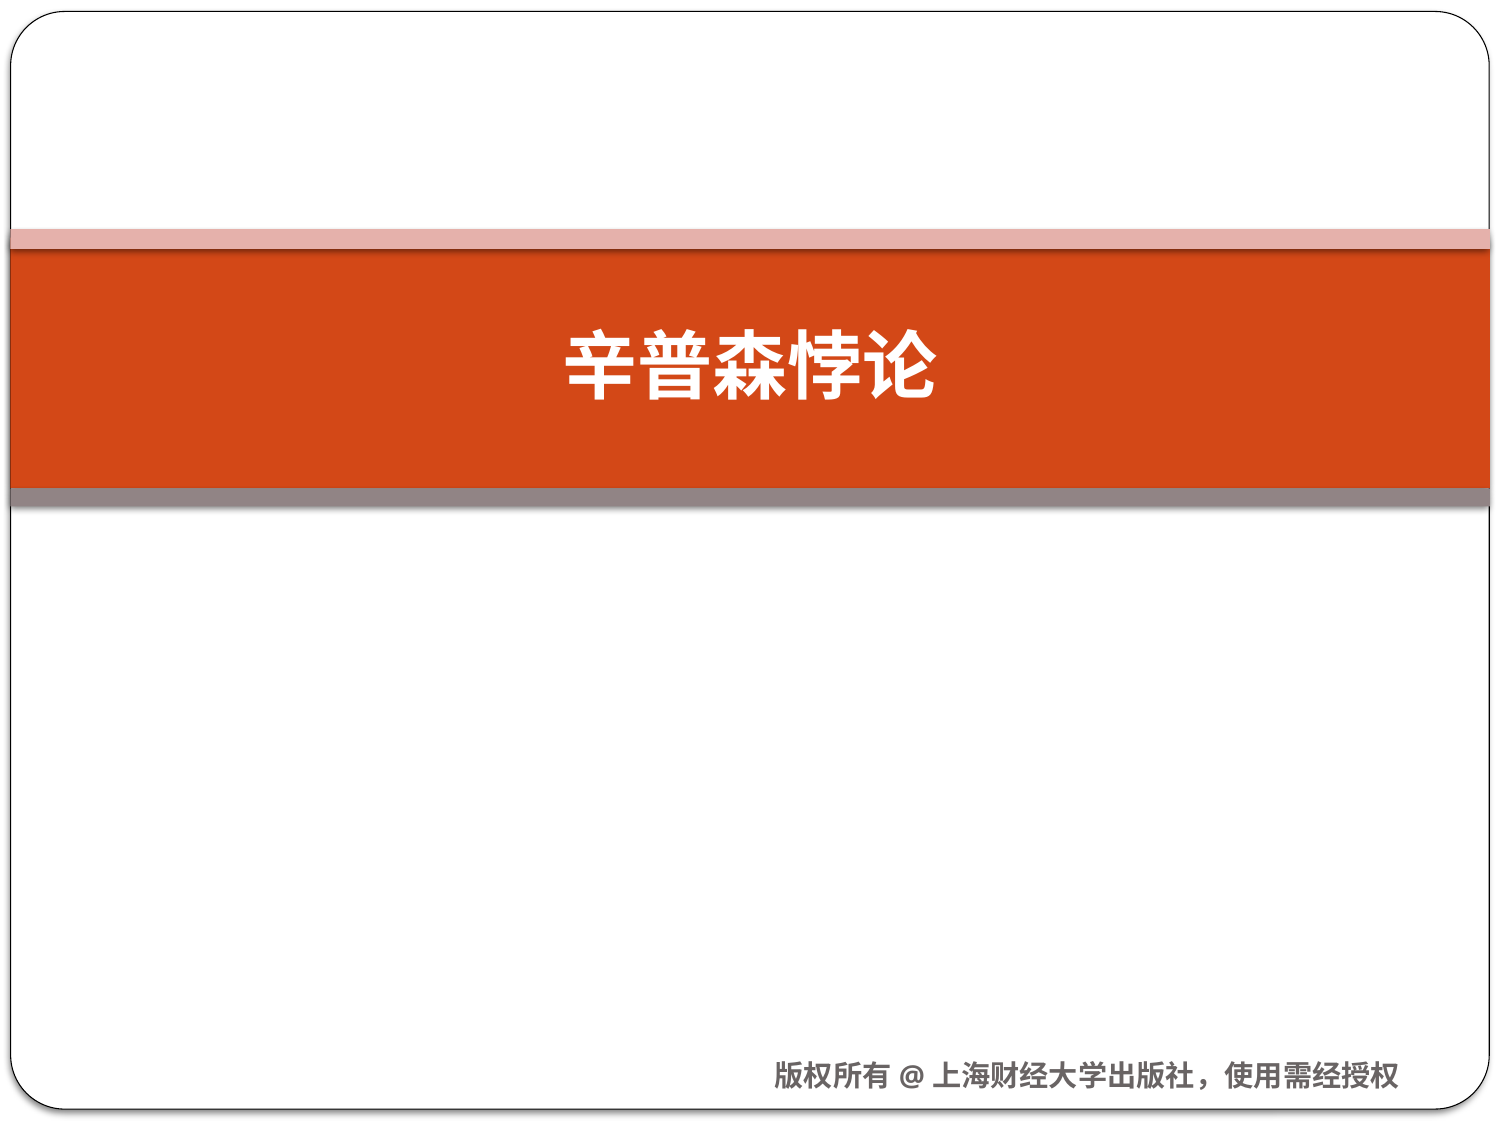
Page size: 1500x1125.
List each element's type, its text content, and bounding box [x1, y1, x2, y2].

footer 版权所有@上海财经大学出版社，使用需经授权 [675, 1037, 1500, 1113]
title 辛普森悖论 [75, 247, 1425, 489]
